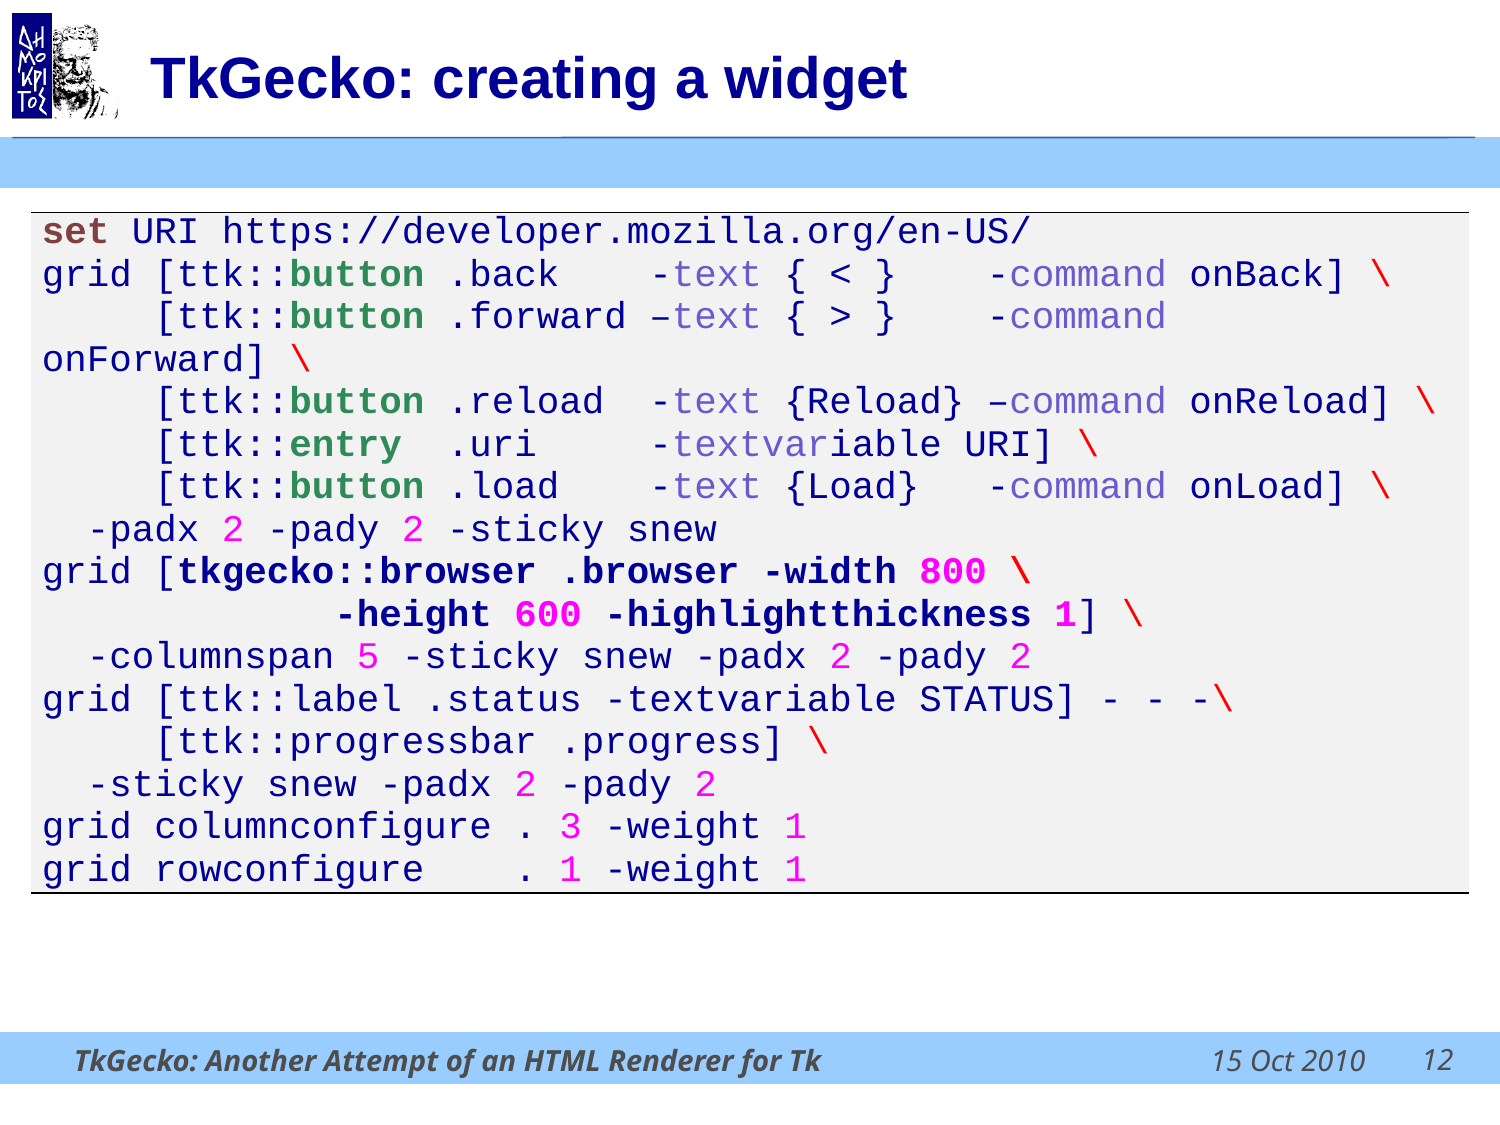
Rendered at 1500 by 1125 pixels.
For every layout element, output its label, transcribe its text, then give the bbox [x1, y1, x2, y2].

footer TkGecko: Another Attempt of an HTML Renderer for Tk [58, 1034, 1190, 1086]
title TkGecko: creating a widget [135, 12, 1476, 138]
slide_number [1190, 1034, 1381, 1086]
table_header set URI https://developer.mozilla.org/en-US/ grid [ttk::button .back -text { < } -command onBack] \ [ttk::button .forward –text { > } -command onForward] \ [ttk::button .reload -text {Reload} –command onReload] \ [ttk::entry .uri -textvariable URI] \ [ttk::button .load -text {Load} -command onLoad] \ -padx 2 -pady 2 -sticky snew grid [tkgecko::browser .browser -width 800 \ -height 600 -highlightthickness 1] \ -columnspan 5 -sticky snew -padx 2 -pady 2 grid [ttk::label .status -textvariable STATUS] - - -\ [ttk::progressbar .progress] \ -sticky snew -padx 2 -pady 2 grid columnconfigure . 3 -weight 1 grid rowconfigure . 1 -weight 1 [31, 213, 1469, 892]
picture [11, 13, 118, 120]
slide_number 12 [1399, 1033, 1476, 1084]
